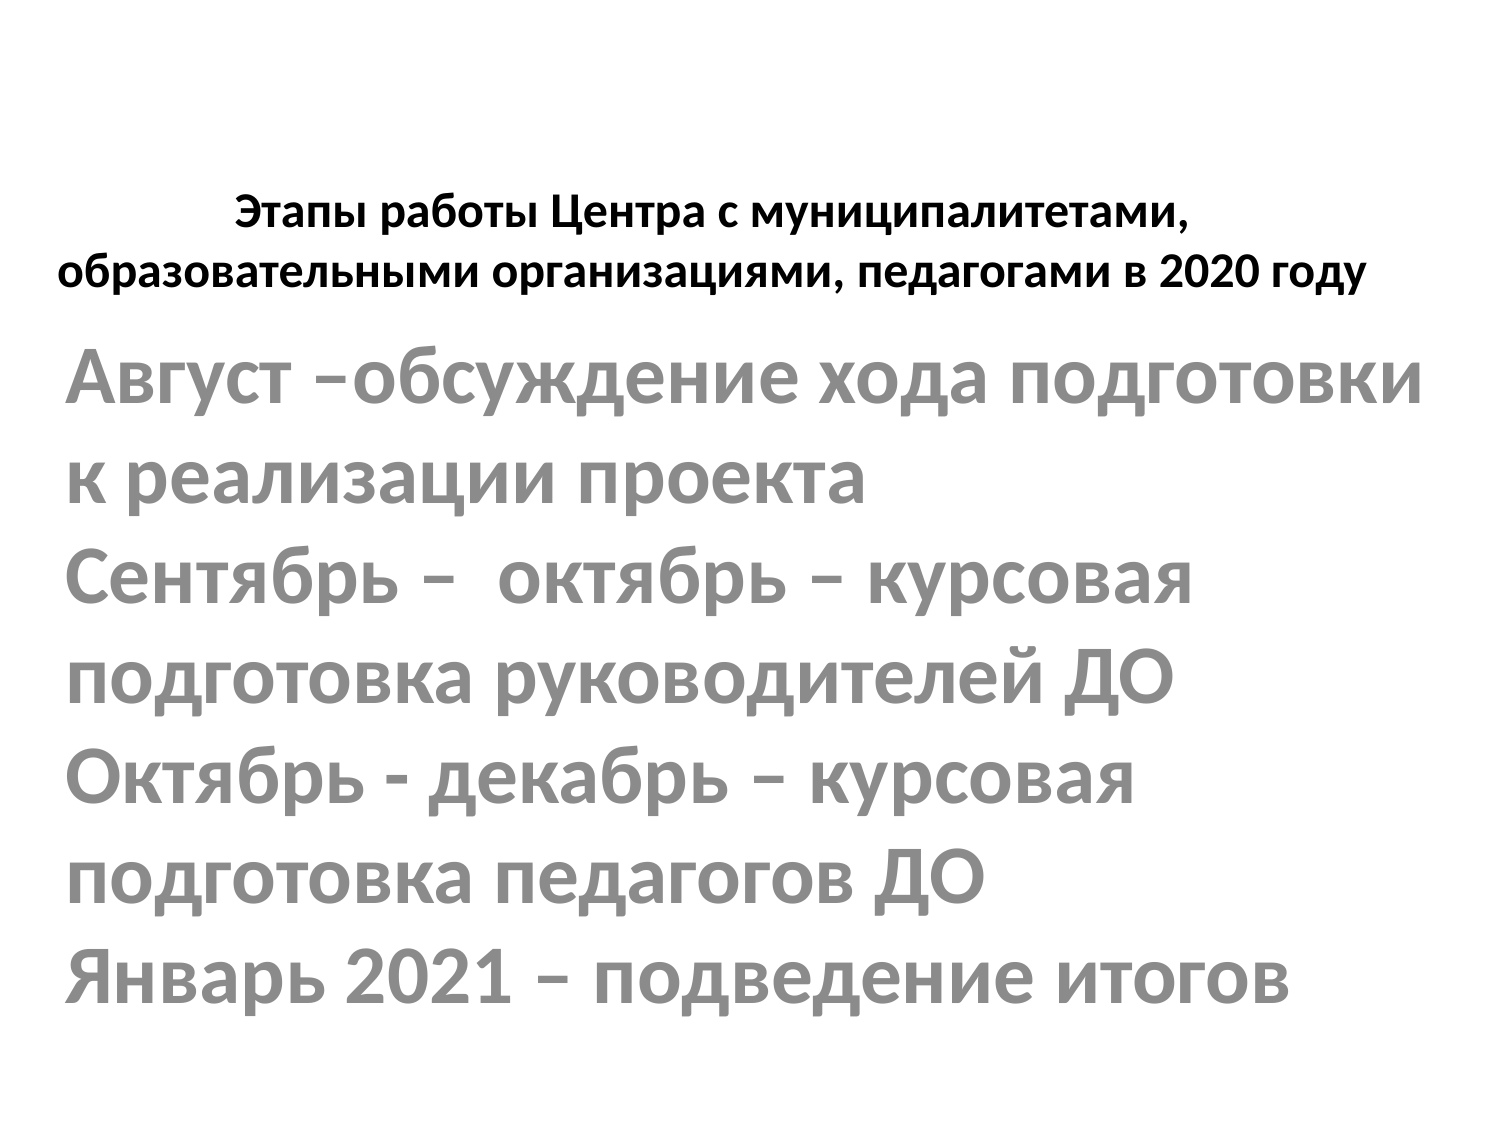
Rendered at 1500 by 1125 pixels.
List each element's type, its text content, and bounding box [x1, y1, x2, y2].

subtitle Август –обсуждение хода подготовки к реализации проекта Сентябрь – октябрь – курсовая подготовка руководителей ДО Октябрь - декабрь – курсовая подготовка педагогов ДО Январь 2021 – подведение итогов [50, 312, 1450, 1075]
title Этапы работы Центра с муниципалитетами, образовательными организациями, педагогами в 2020 году [37, 162, 1388, 313]
